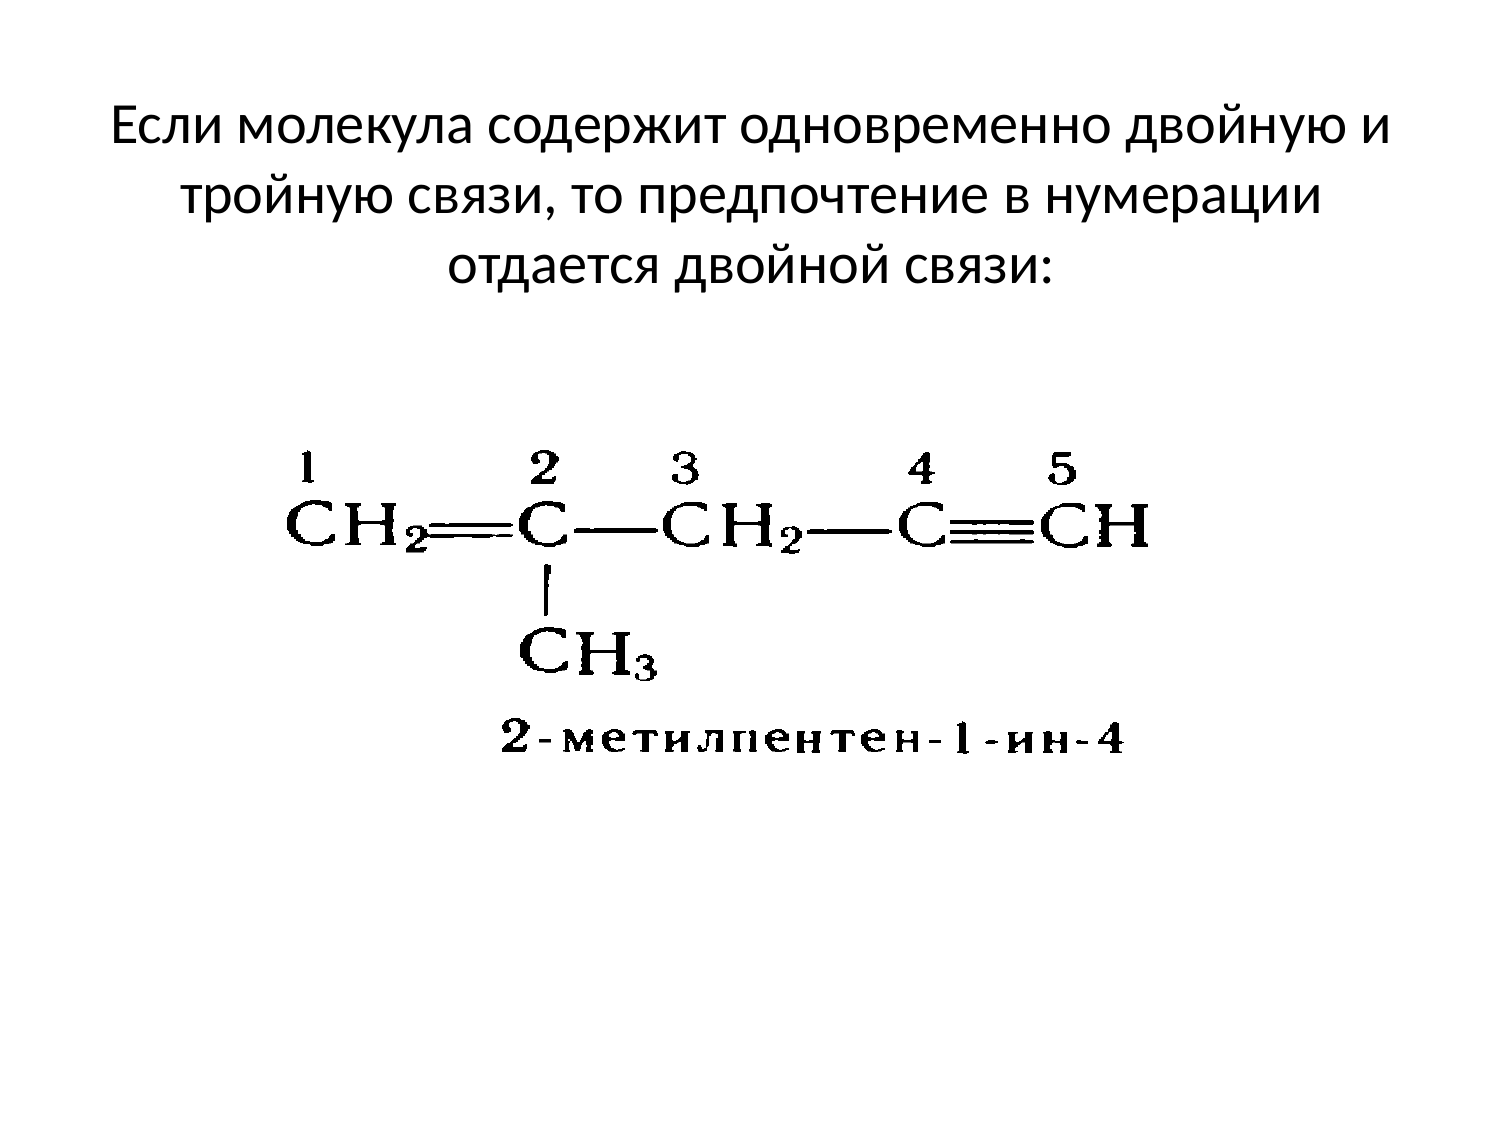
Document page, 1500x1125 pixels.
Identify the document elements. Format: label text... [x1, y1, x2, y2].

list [265, 408, 1247, 797]
title Если молекула содержит одновременно двойную и тройную связи, то предпочтение в нумерации отдается двойной связи: [76, 19, 1427, 291]
